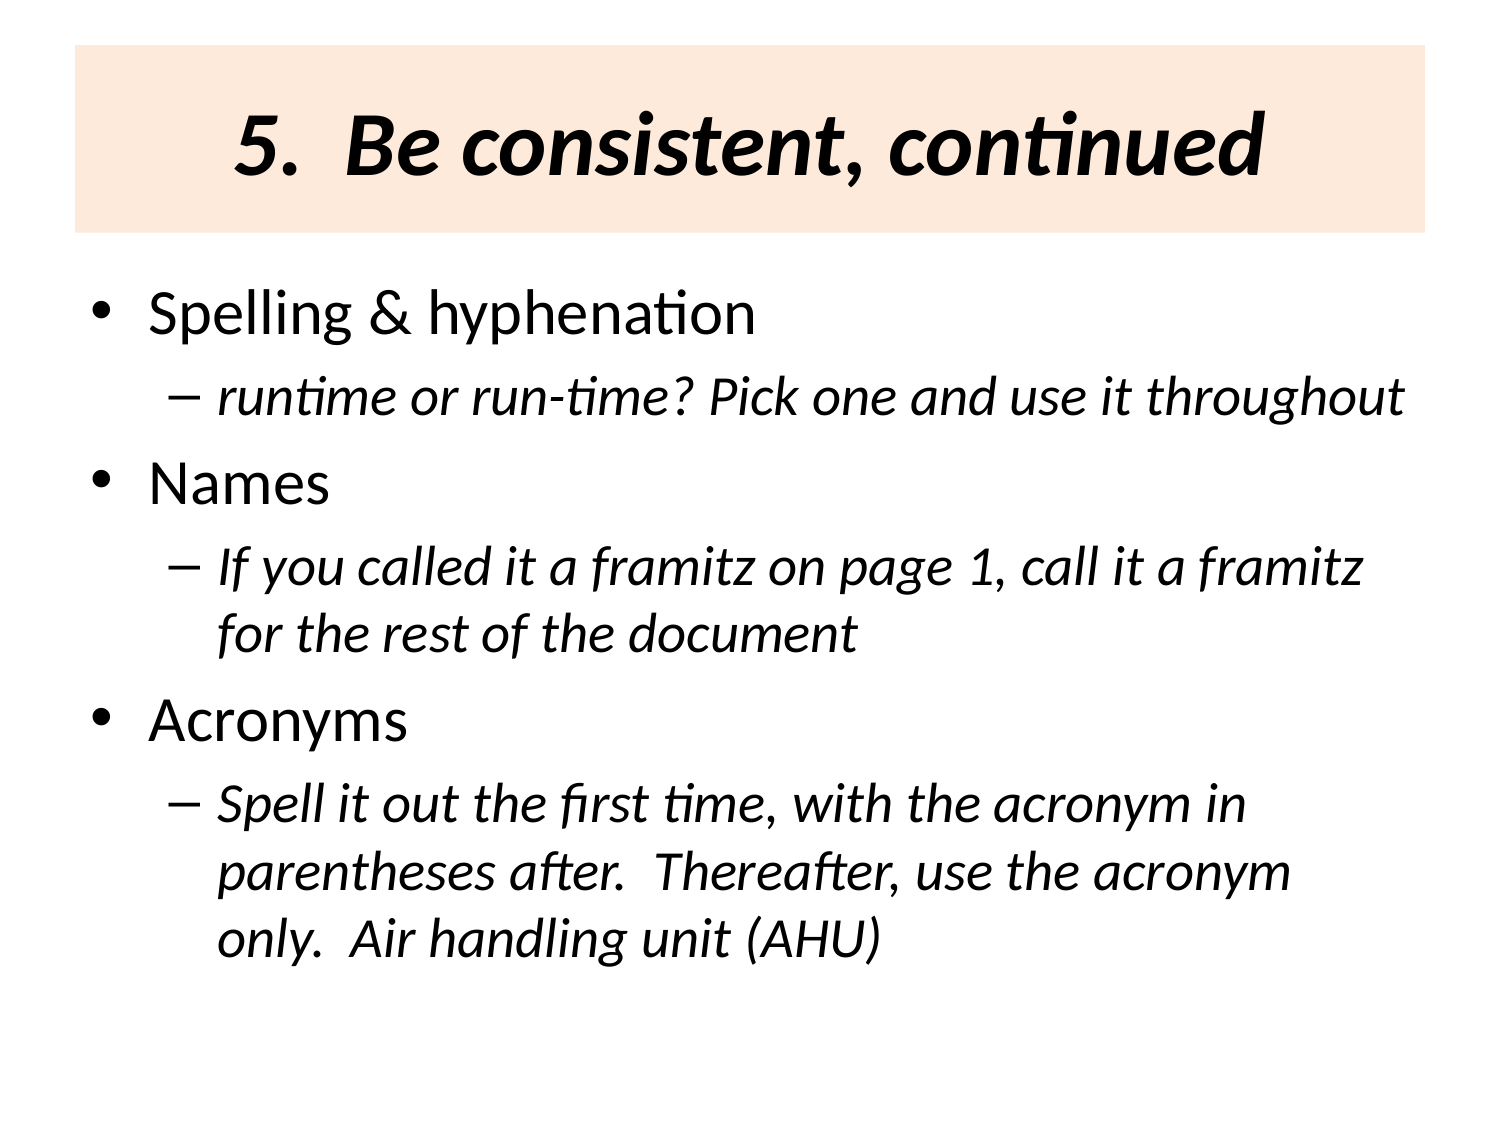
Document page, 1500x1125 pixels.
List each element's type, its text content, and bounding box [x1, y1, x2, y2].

list Spelling & hyphenation runtime or run-time? Pick one and use it throughout Names If you called it a framitz on page 1, call it a framitz for the rest of the document Acronyms Spell it out the first time, with the acronym in parentheses after. Thereafter, use the acronym only. Air handling unit (AHU) [75, 262, 1425, 1005]
title 5. Be consistent, continued [75, 45, 1425, 233]
